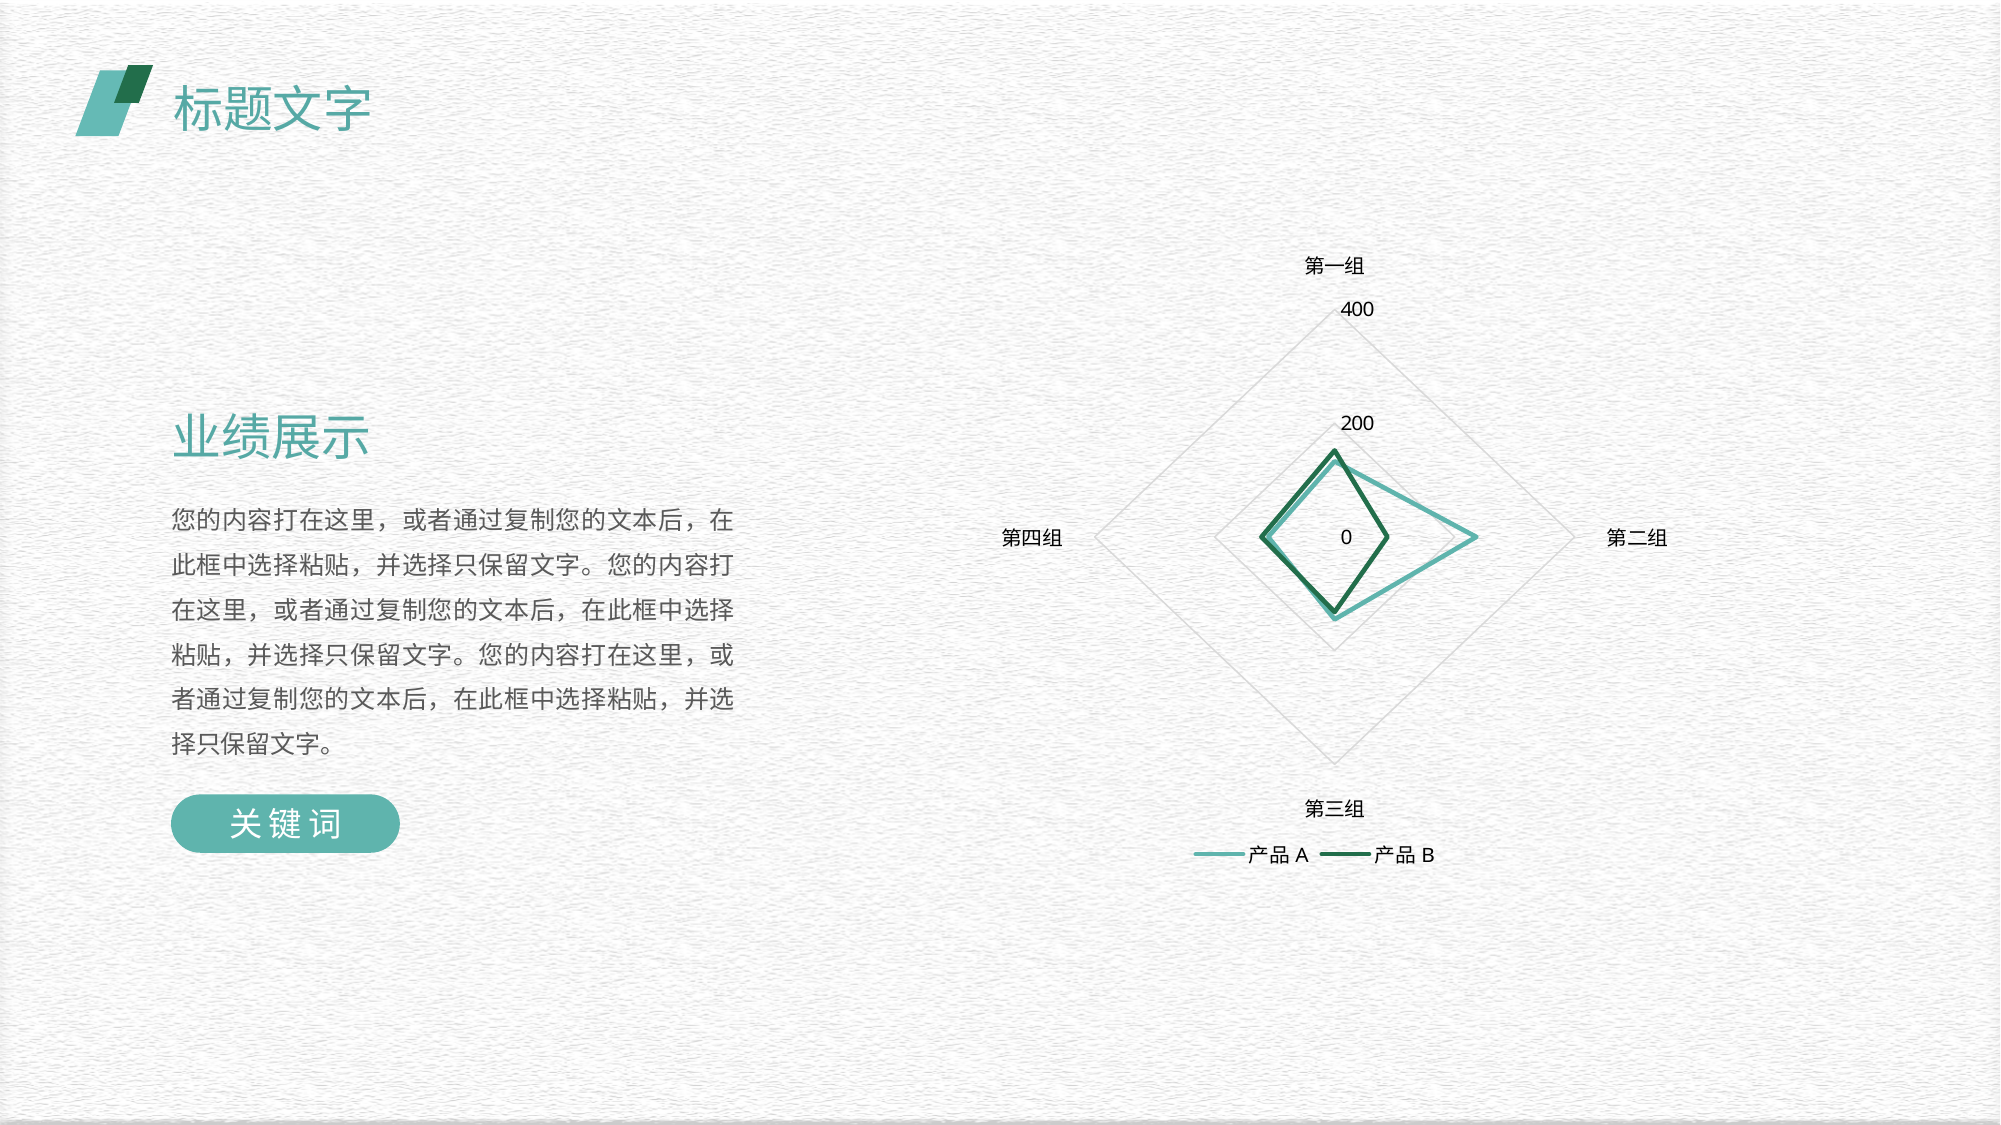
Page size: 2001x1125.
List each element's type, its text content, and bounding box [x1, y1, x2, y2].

text_box 业绩展示 [171, 405, 400, 466]
text_box 标题文字 [158, 70, 424, 146]
text_box 关键词 [169, 793, 401, 854]
chart [629, 250, 2000, 874]
text_box 您的内容打在这里，或者通过复制您的文本后，在此框中选择粘贴，并选择只保留文字。您的内容打在这里，或者通过复制您的文本后，在此框中选择粘贴，并选择只保留文字。您的内容打在这里，或者通过复制您的文本后，在此框中选择粘贴，并选择只保留文字。 [171, 489, 629, 759]
picture [0, 0, 2001, 1125]
